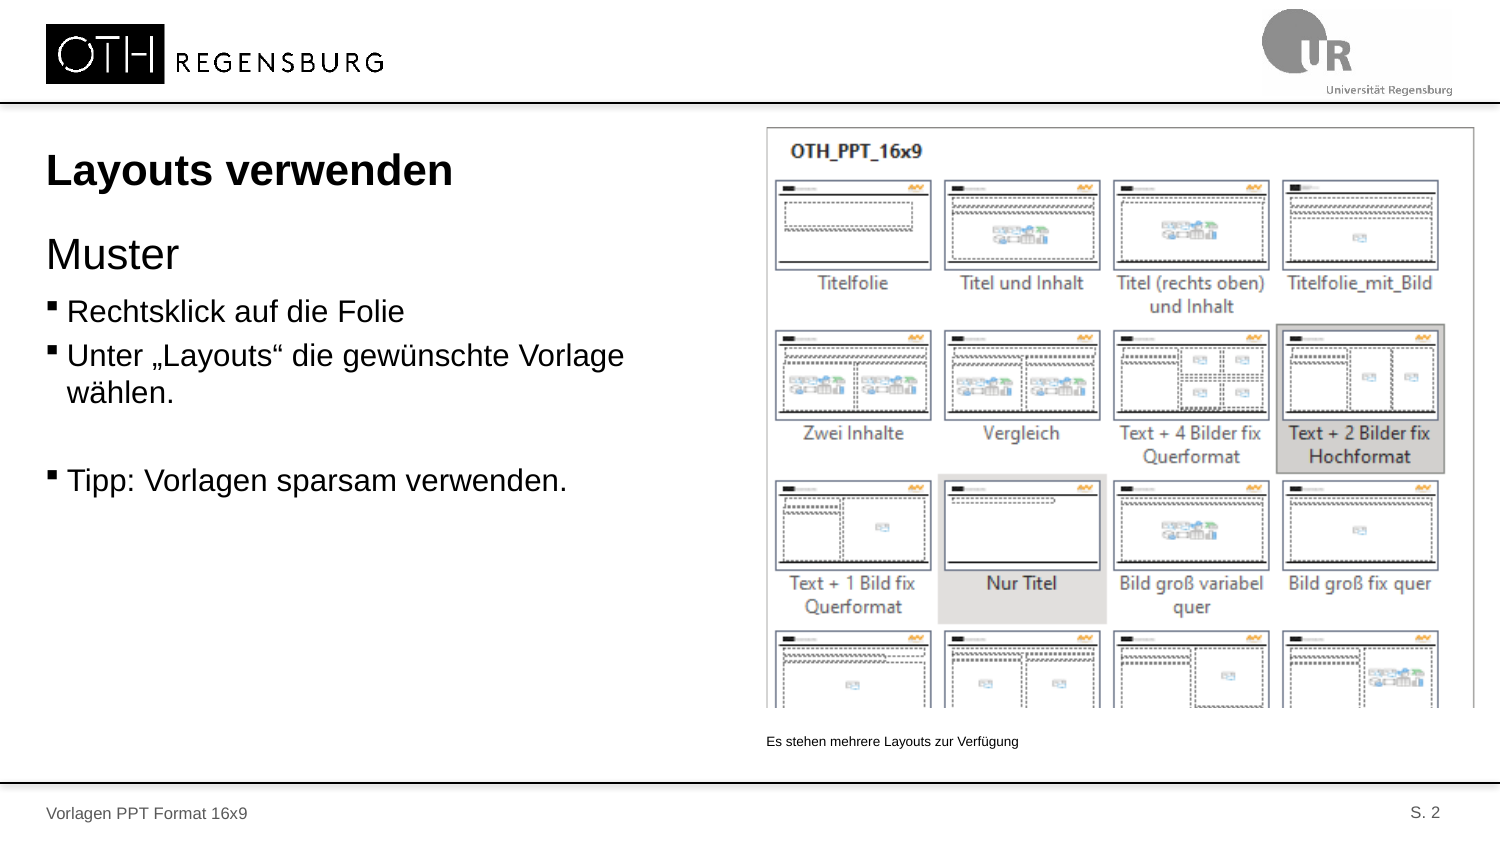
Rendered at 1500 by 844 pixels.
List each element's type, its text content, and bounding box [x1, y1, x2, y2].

slide_number [784, 781, 1325, 844]
footer Vorlagen PPT Format 16x9 [46, 783, 786, 844]
picture [46, 24, 394, 84]
title Muster [45, 225, 734, 279]
picture [766, 127, 1475, 709]
list Layouts verwenden [45, 127, 732, 209]
list Rechtsklick auf die Folie Unter „Layouts“ die gewünschte Vorlage wählen. Tipp: Vorlagen sparsam verwenden. [45, 286, 732, 756]
slide_number S. 2 [1321, 782, 1452, 843]
picture [1262, 9, 1452, 96]
list Es stehen mehrere Layouts zur Verfügung [766, 727, 1452, 756]
